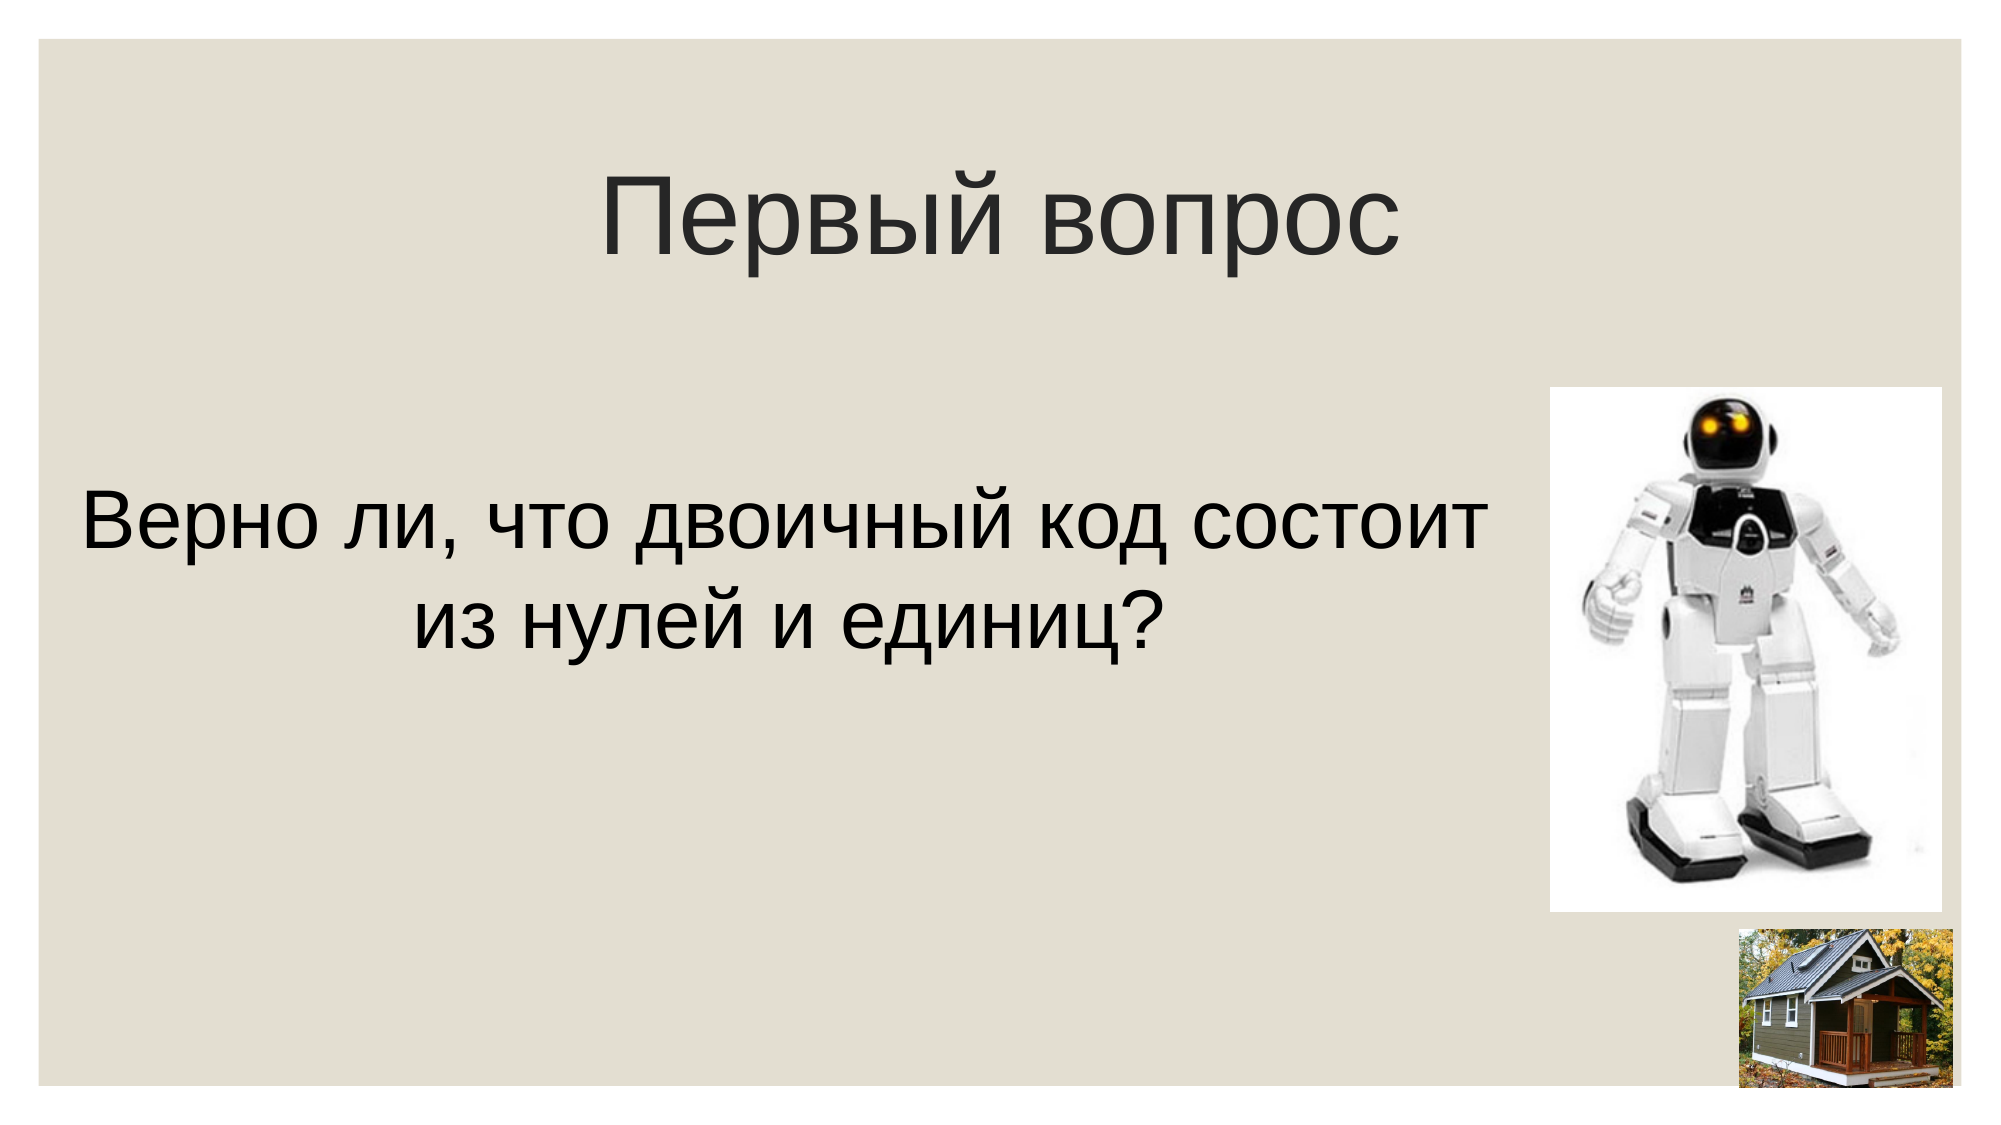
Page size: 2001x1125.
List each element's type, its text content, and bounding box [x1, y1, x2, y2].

picture [1550, 387, 1942, 912]
list Верно ли, что двоичный код состоит из нулей и единиц? [51, 301, 1520, 948]
title Первый вопрос [174, 105, 1826, 331]
picture [1739, 929, 1953, 1088]
